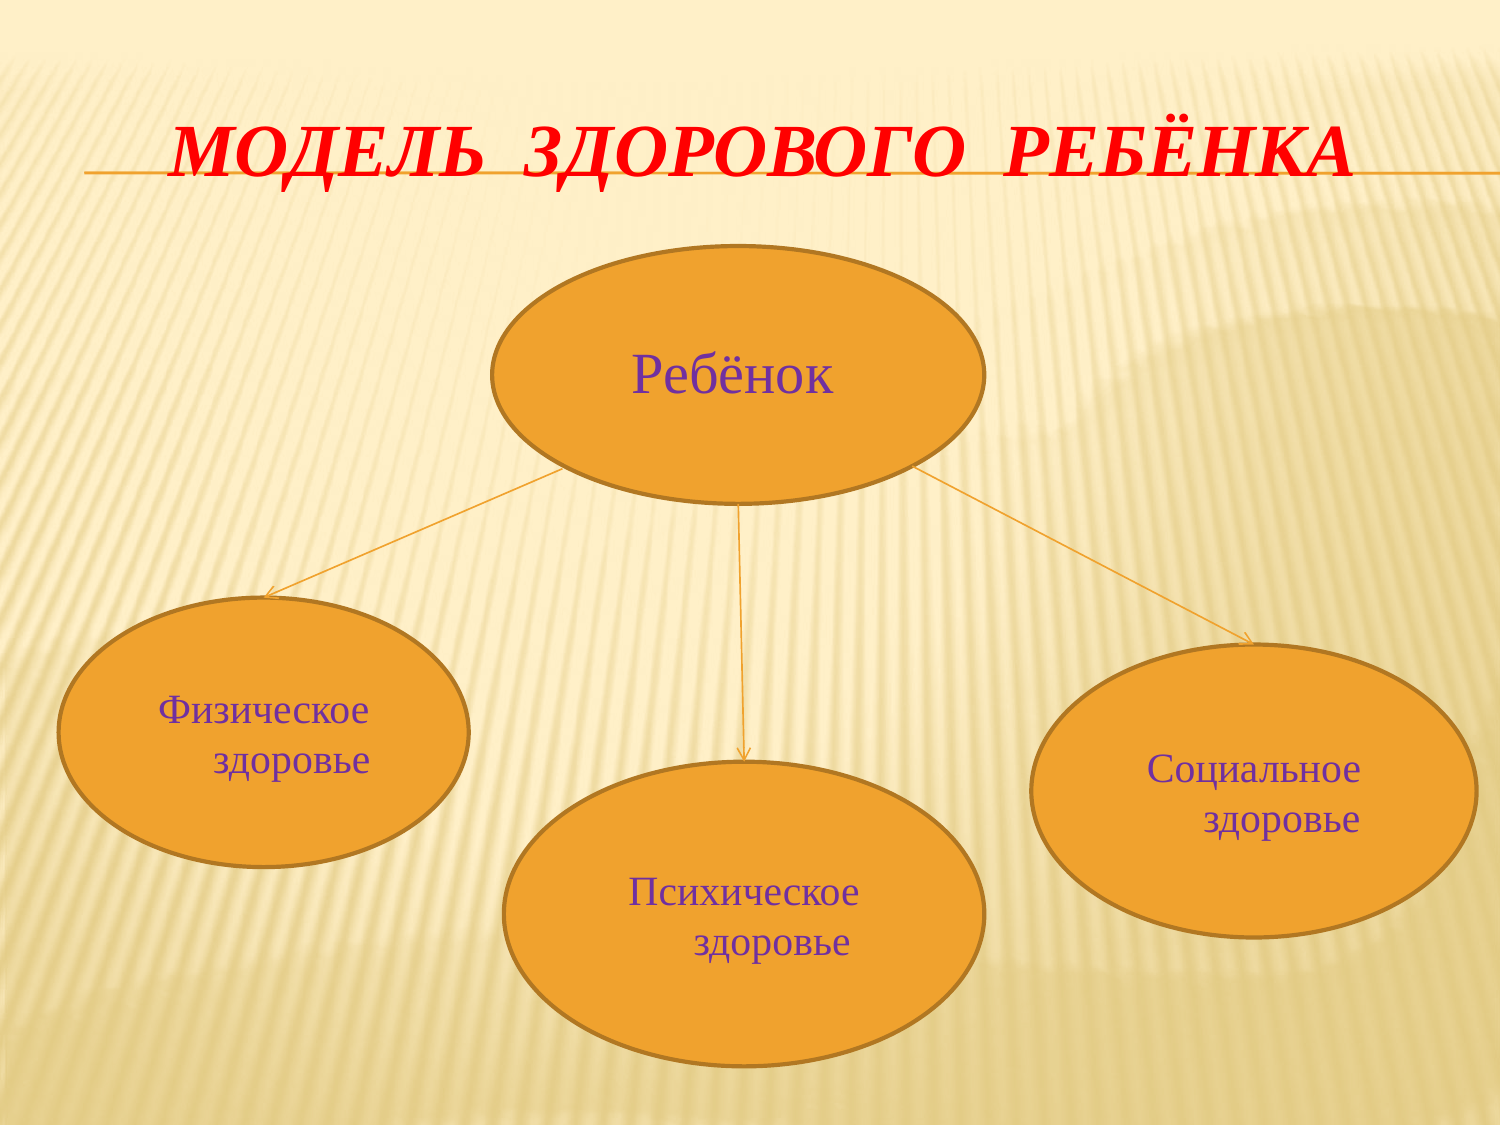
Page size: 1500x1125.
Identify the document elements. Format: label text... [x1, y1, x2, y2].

text_box Ребёнок [562, 328, 903, 493]
text_box Физическое здоровье [56, 595, 471, 870]
text_box [630, 493, 847, 506]
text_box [263, 468, 563, 598]
text_box Социальное здоровье [1029, 642, 1479, 940]
text_box [410, 703, 657, 903]
text_box [490, 243, 987, 473]
text_box Психическое здоровье [501, 759, 987, 1069]
list 123 [847, 773, 866, 780]
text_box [993, 384, 1173, 727]
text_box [611, 629, 871, 636]
title Модель здорового ребёнка [50, 23, 1475, 270]
